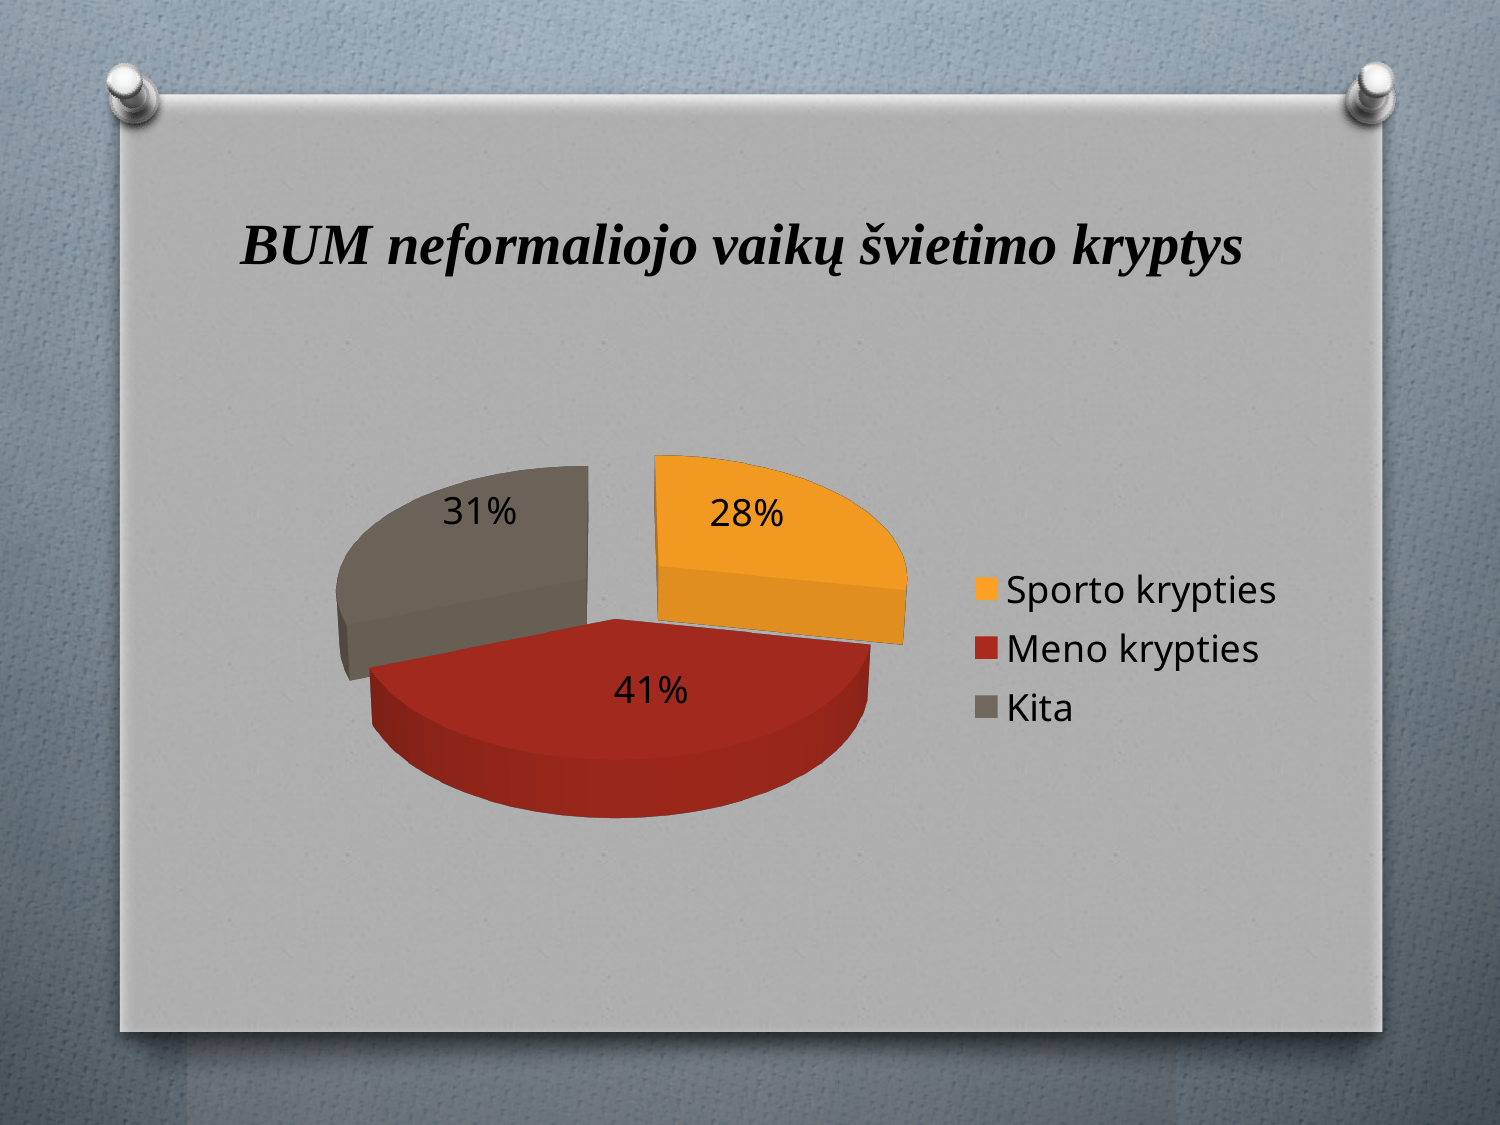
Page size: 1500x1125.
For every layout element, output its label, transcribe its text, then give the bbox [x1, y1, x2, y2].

title BUM neformaliojo vaikų švietimo kryptys [64, 125, 1420, 327]
picture [75, 29, 198, 125]
chart [182, 290, 1302, 1005]
picture [1317, 35, 1439, 129]
